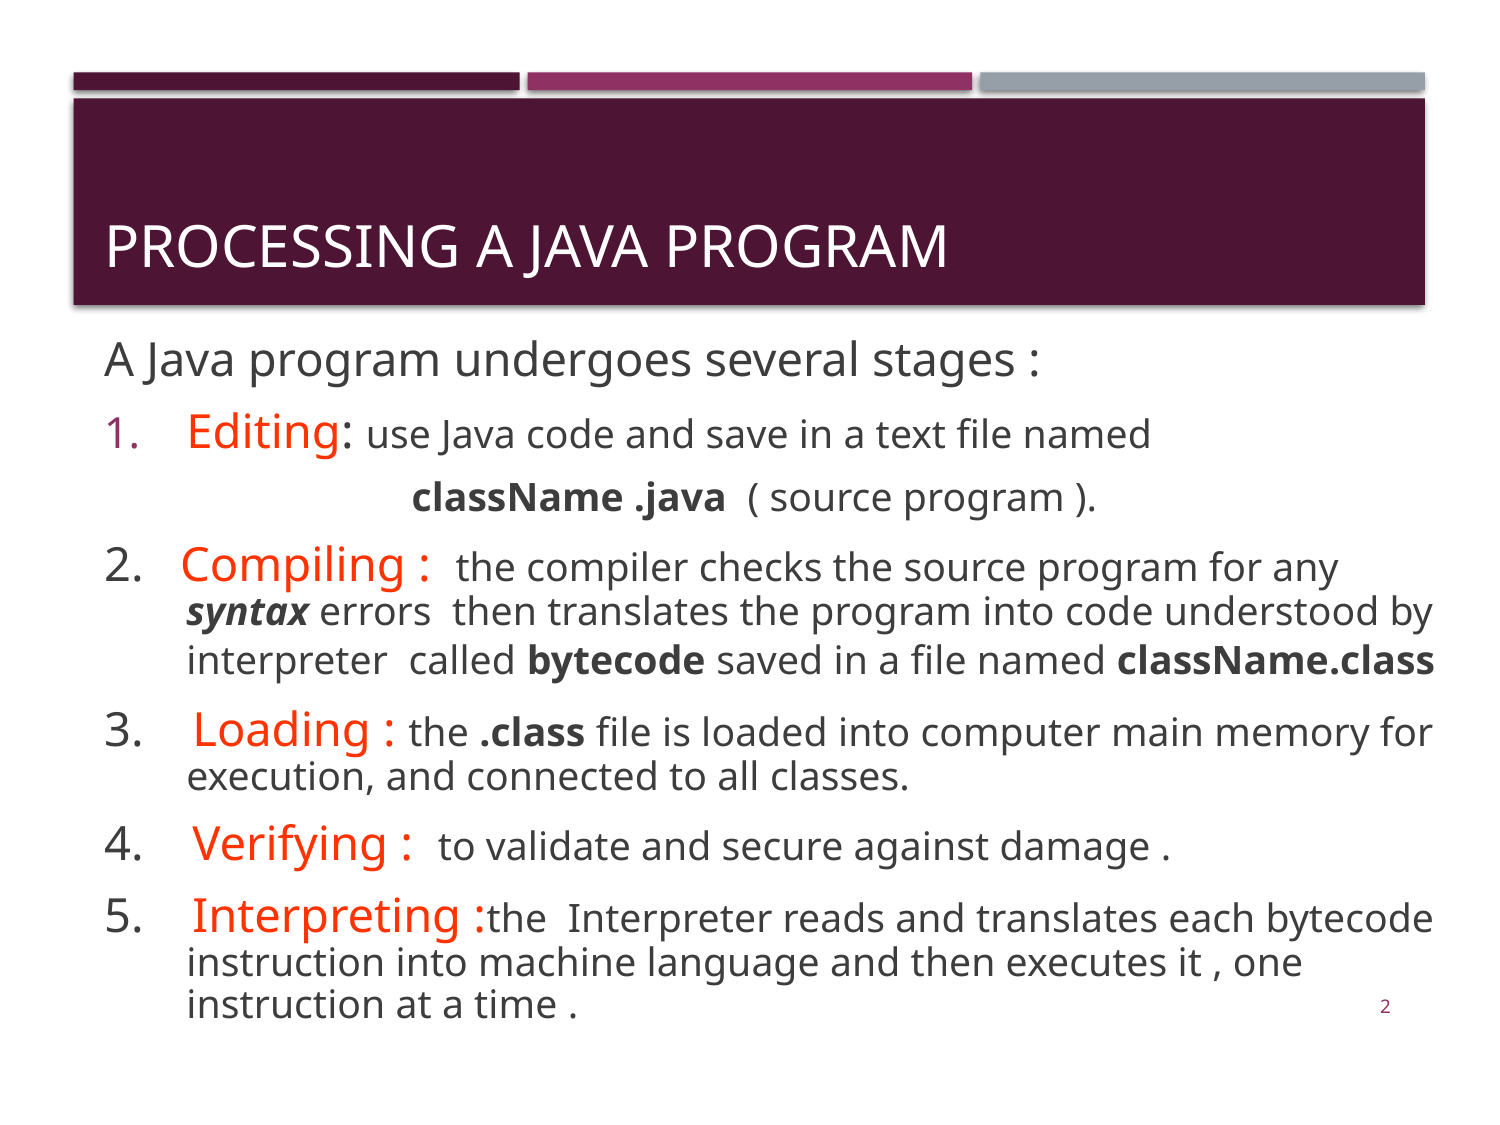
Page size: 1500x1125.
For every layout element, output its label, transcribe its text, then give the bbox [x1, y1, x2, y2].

title Processing a Java Program [89, 136, 1440, 287]
list A Java program undergoes several stages : Editing: use Java code and save in a text file named className .java ( source program ). 2. Compiling : the compiler checks the source program for any syntax errors then translates the program into code understood by interpreter called bytecode saved in a file named className.class 3. Loading : the .class file is loaded into computer main memory for execution, and connected to all classes. 4. Verifying : to validate and secure against damage . 5. Interpreting :the Interpreter reads and translates each bytecode instruction into machine language and then executes it , one instruction at a time . [89, 328, 1458, 1079]
